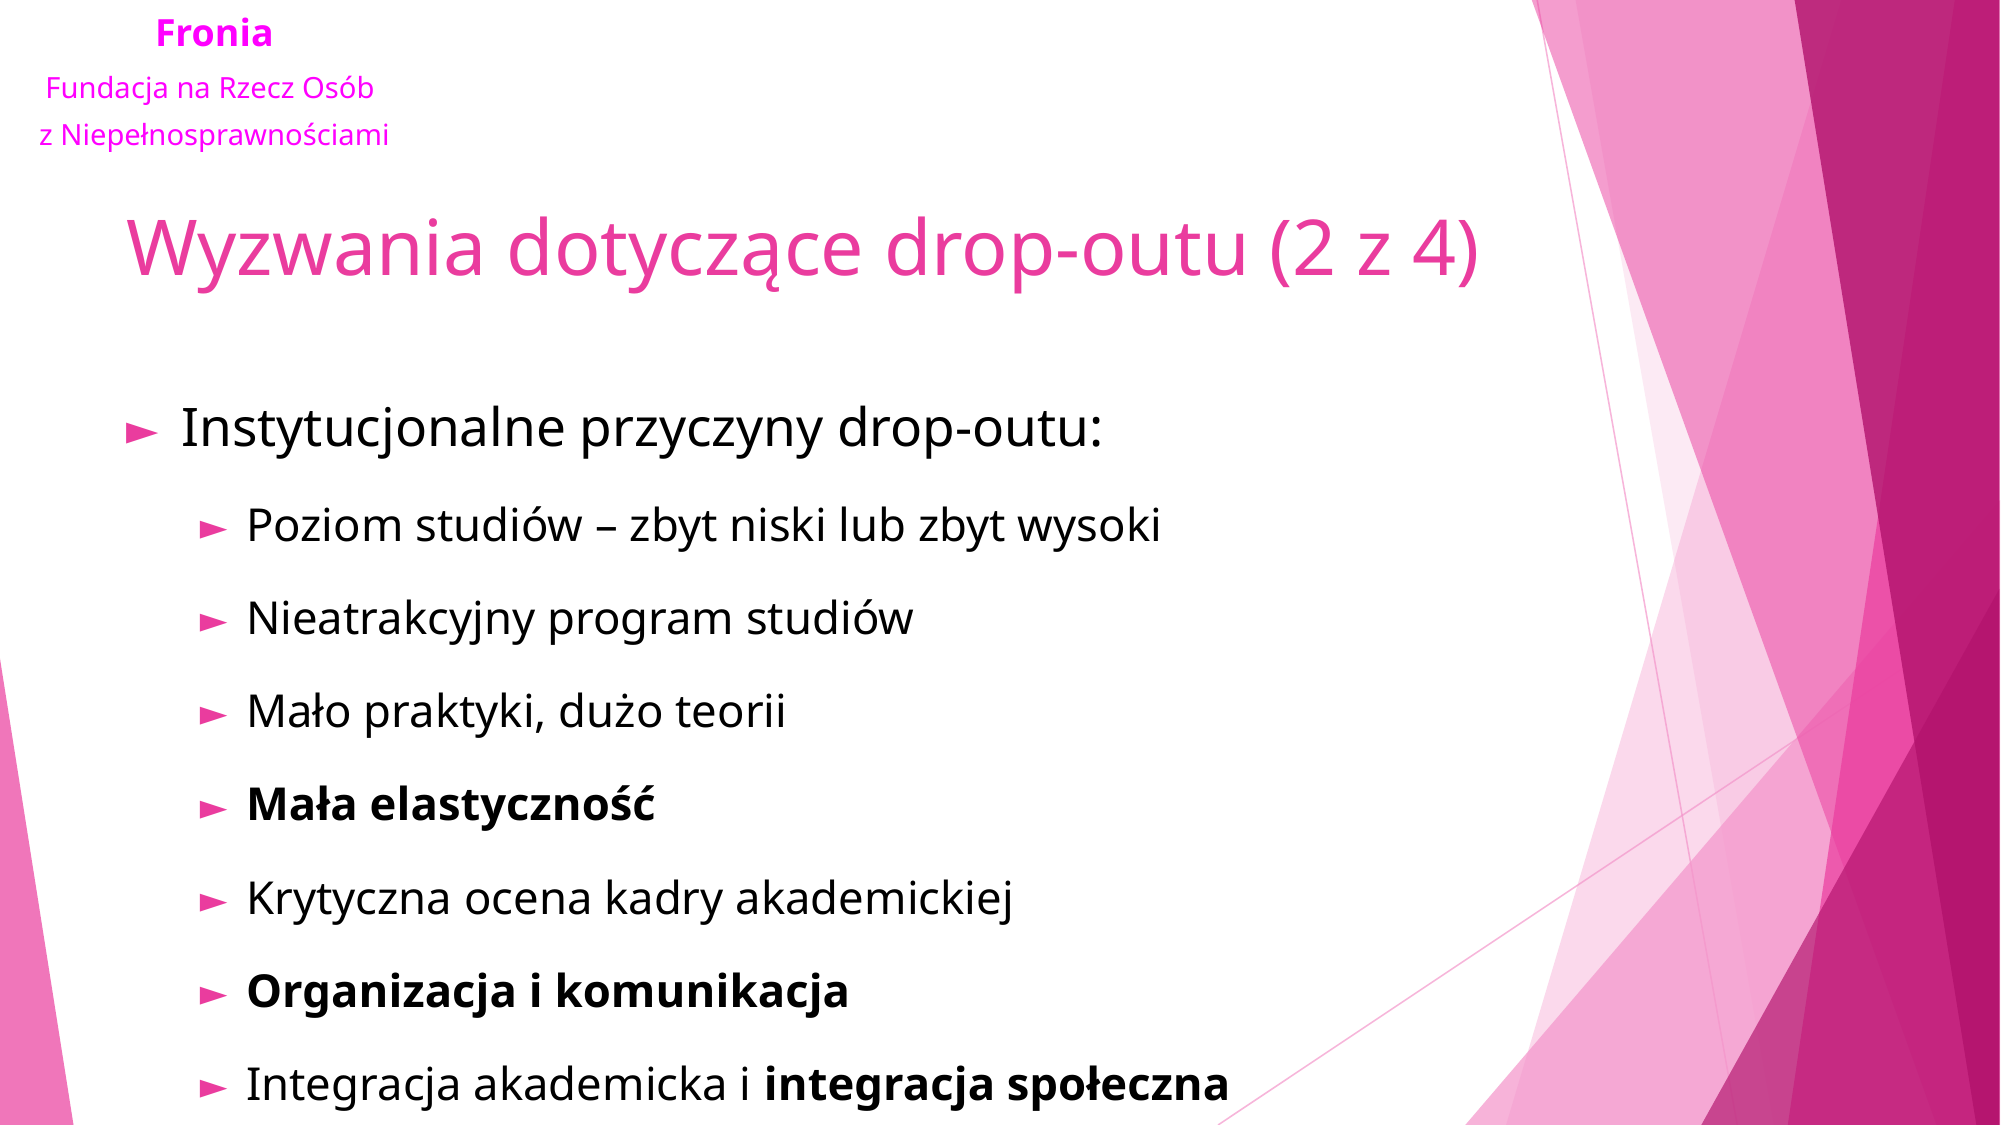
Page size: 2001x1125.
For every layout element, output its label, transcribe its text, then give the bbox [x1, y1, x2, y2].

title Wyzwania dotyczące drop-outu (2 z 4) [111, 136, 1681, 354]
list Instytucjonalne przyczyny drop-outu: Poziom studiów – zbyt niski lub zbyt wysoki Nieatrakcyjny program studiów Mało praktyki, dużo teorii Mała elastyczność Krytyczna ocena kadry akademickiej Organizacja i komunikacja Integracja akademicka i integracja społeczna [111, 354, 1569, 1125]
